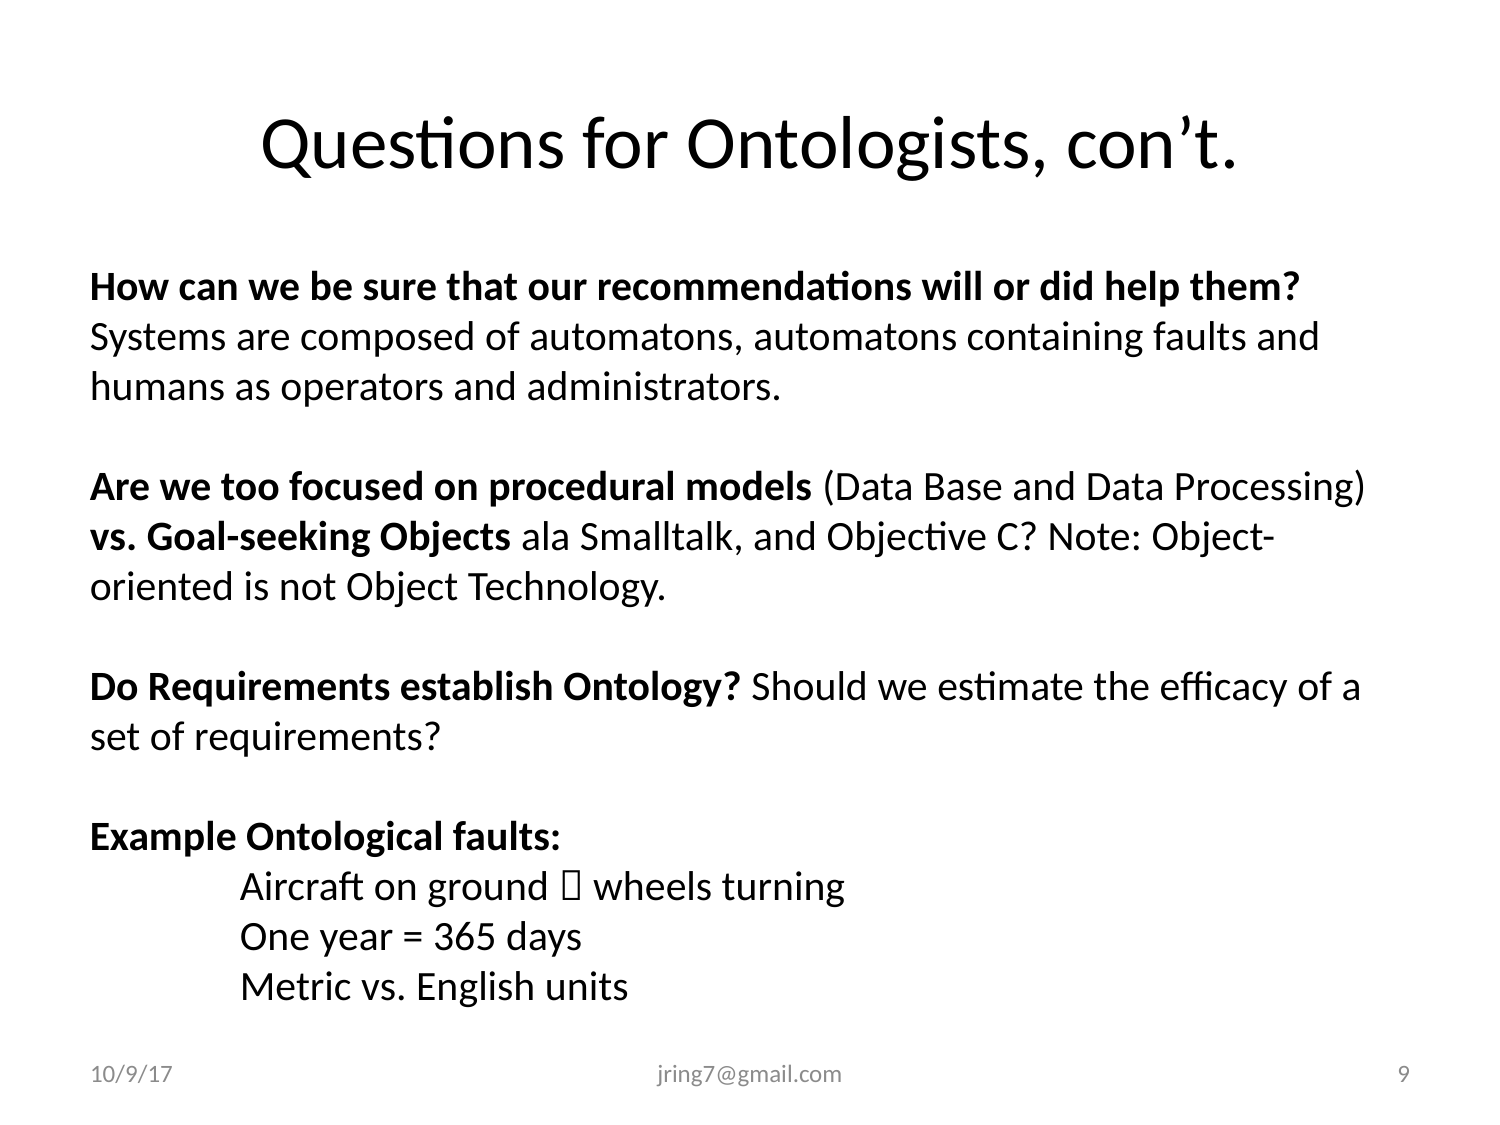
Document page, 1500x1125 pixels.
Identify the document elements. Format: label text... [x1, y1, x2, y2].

footer jring7@gmail.com [512, 1067, 988, 1103]
slide_number 9 [1074, 1042, 1425, 1103]
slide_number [75, 1067, 425, 1103]
title Questions for Ontologists, con’t. [75, 45, 1425, 233]
text_box How can we be sure that our recommendations will or did help them? Systems are composed of automatons, automatons containing faults and humans as operators and administrators. Are we too focused on procedural models (Data Base and Data Processing) vs. Goal-seeking Objects ala Smalltalk, and Objective C? Note: Object-oriented is not Object Technology. Do Requirements establish Ontology? Should we estimate the efficacy of a set of requirements? Example Ontological faults: Aircraft on ground  wheels turning One year = 365 days Metric vs. English units [75, 251, 1404, 1067]
